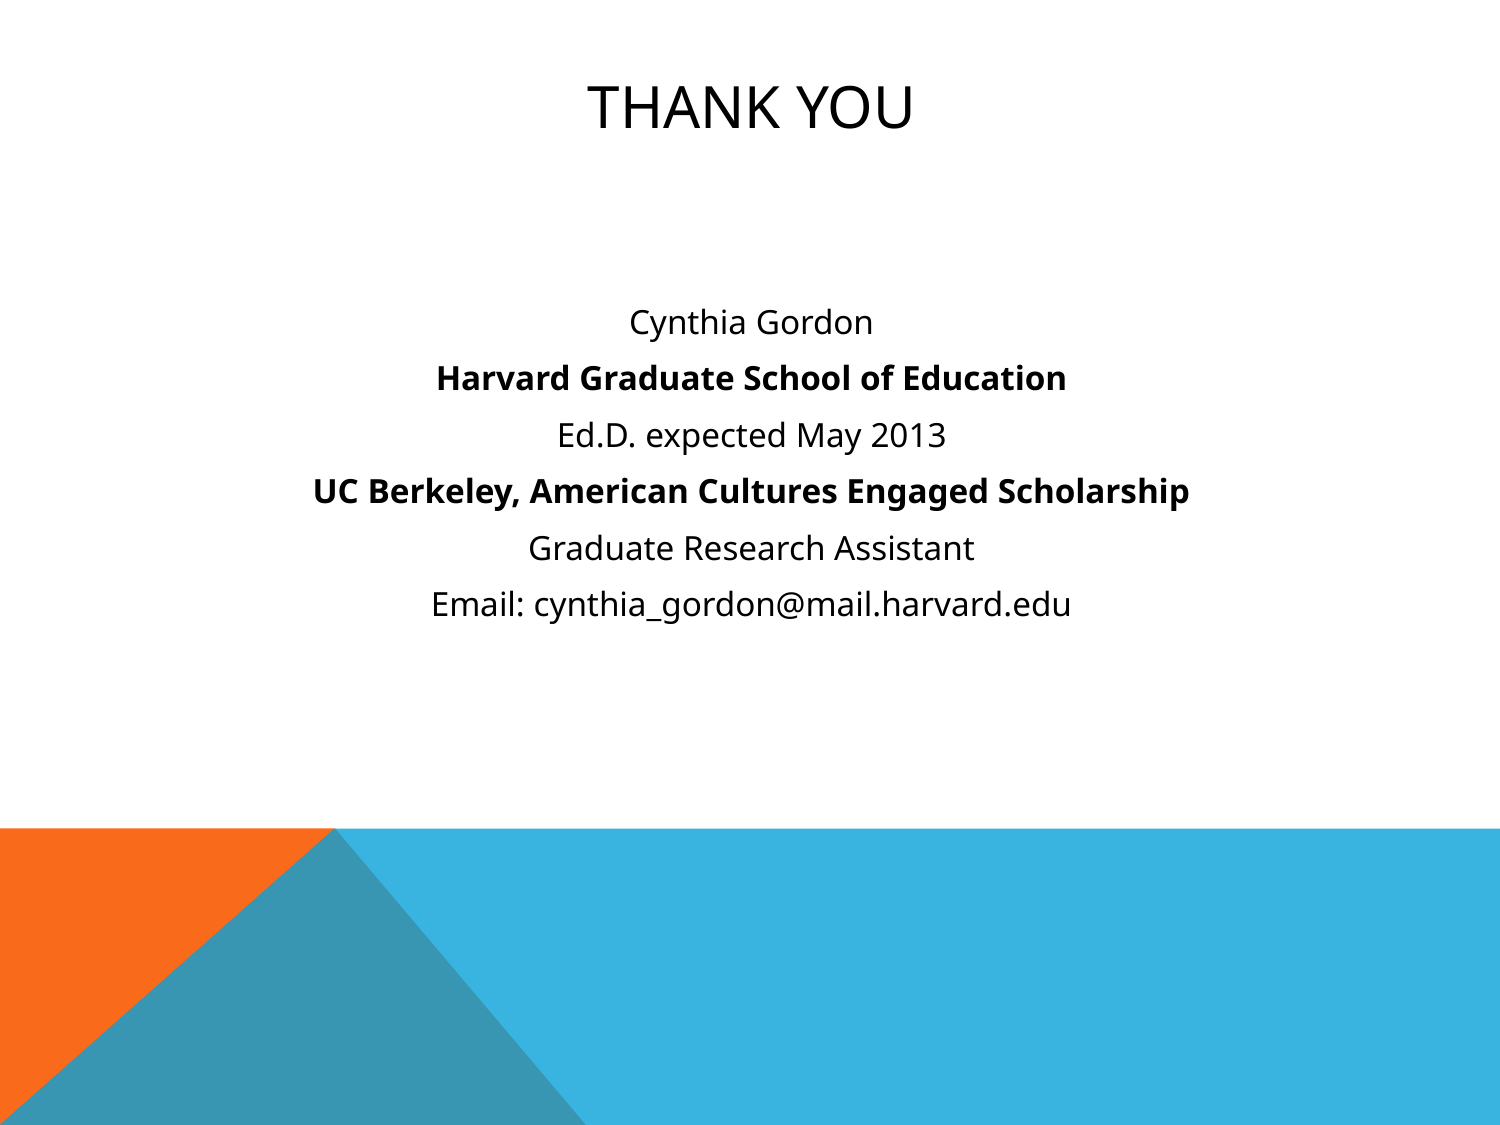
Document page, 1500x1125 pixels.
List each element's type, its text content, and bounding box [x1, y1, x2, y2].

list Cynthia Gordon Harvard Graduate School of Education Ed.D. expected May 2013 UC Berkeley, American Cultures Engaged Scholarship Graduate Research Assistant Email: cynthia_gordon@mail.harvard.edu [135, 180, 1369, 768]
title Thank you [135, 60, 1369, 150]
